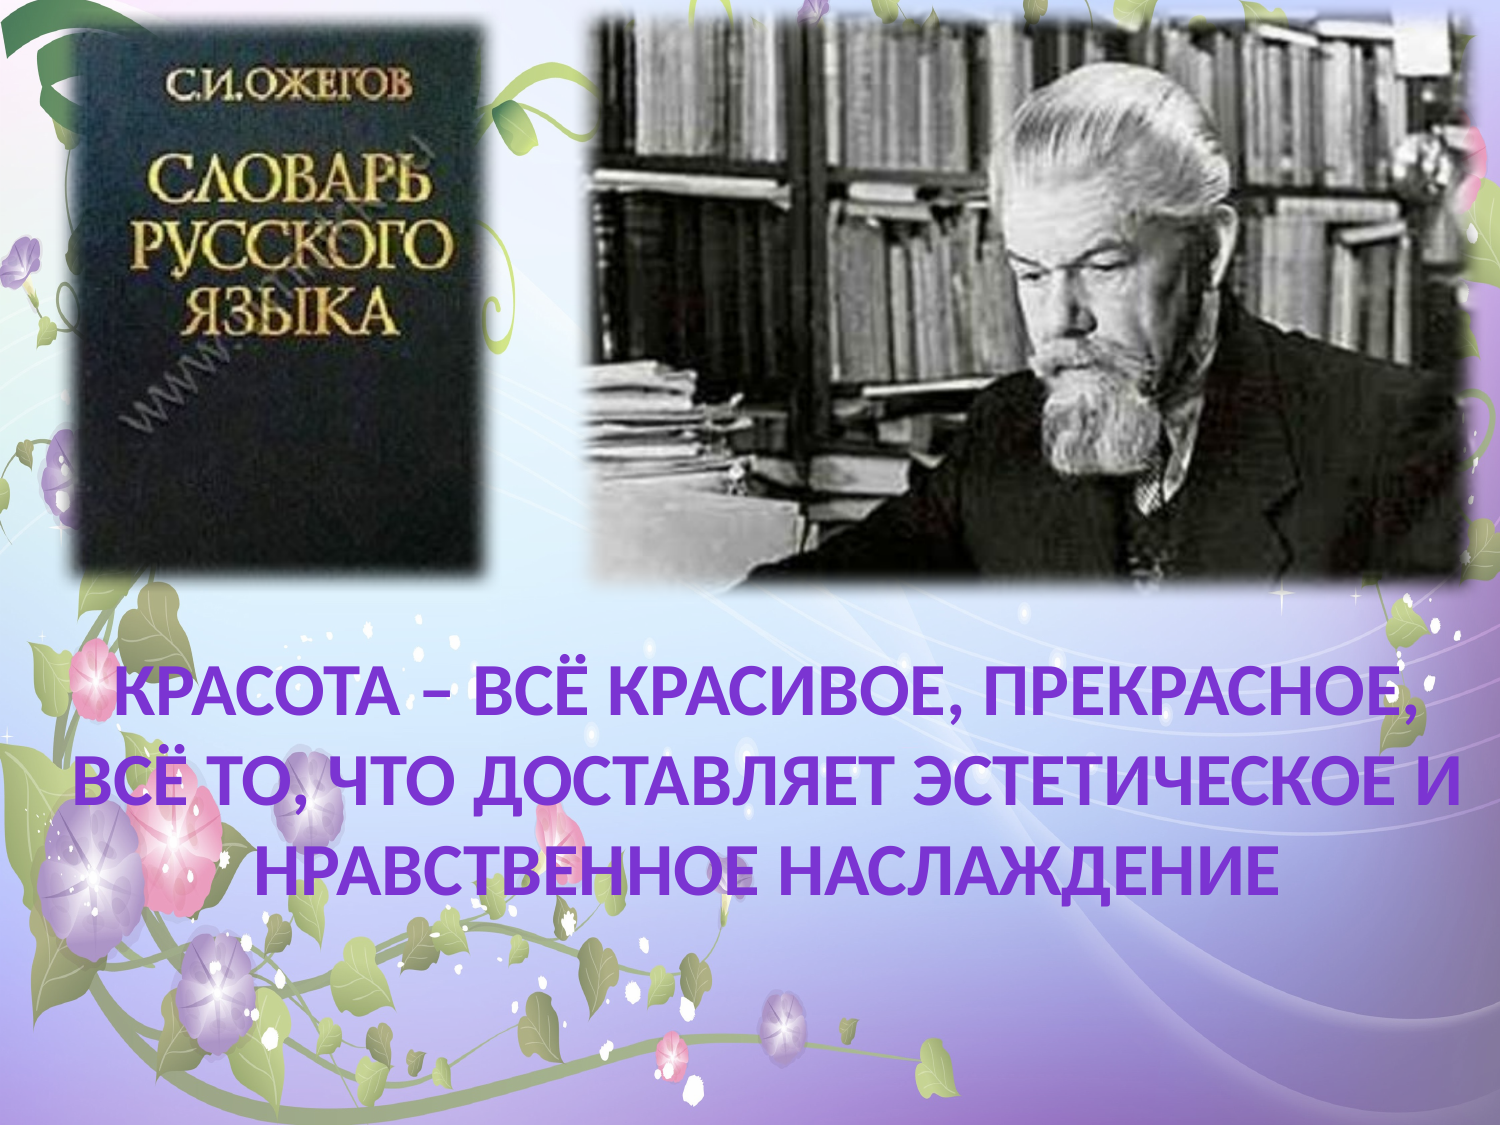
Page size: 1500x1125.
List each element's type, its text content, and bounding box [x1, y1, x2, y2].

text_box Красота – всё красивое, прекрасное, всё то, что доставляет эстетическое и нравственное наслаждение [53, 633, 1483, 919]
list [52, 6, 503, 596]
picture [572, 2, 1485, 602]
